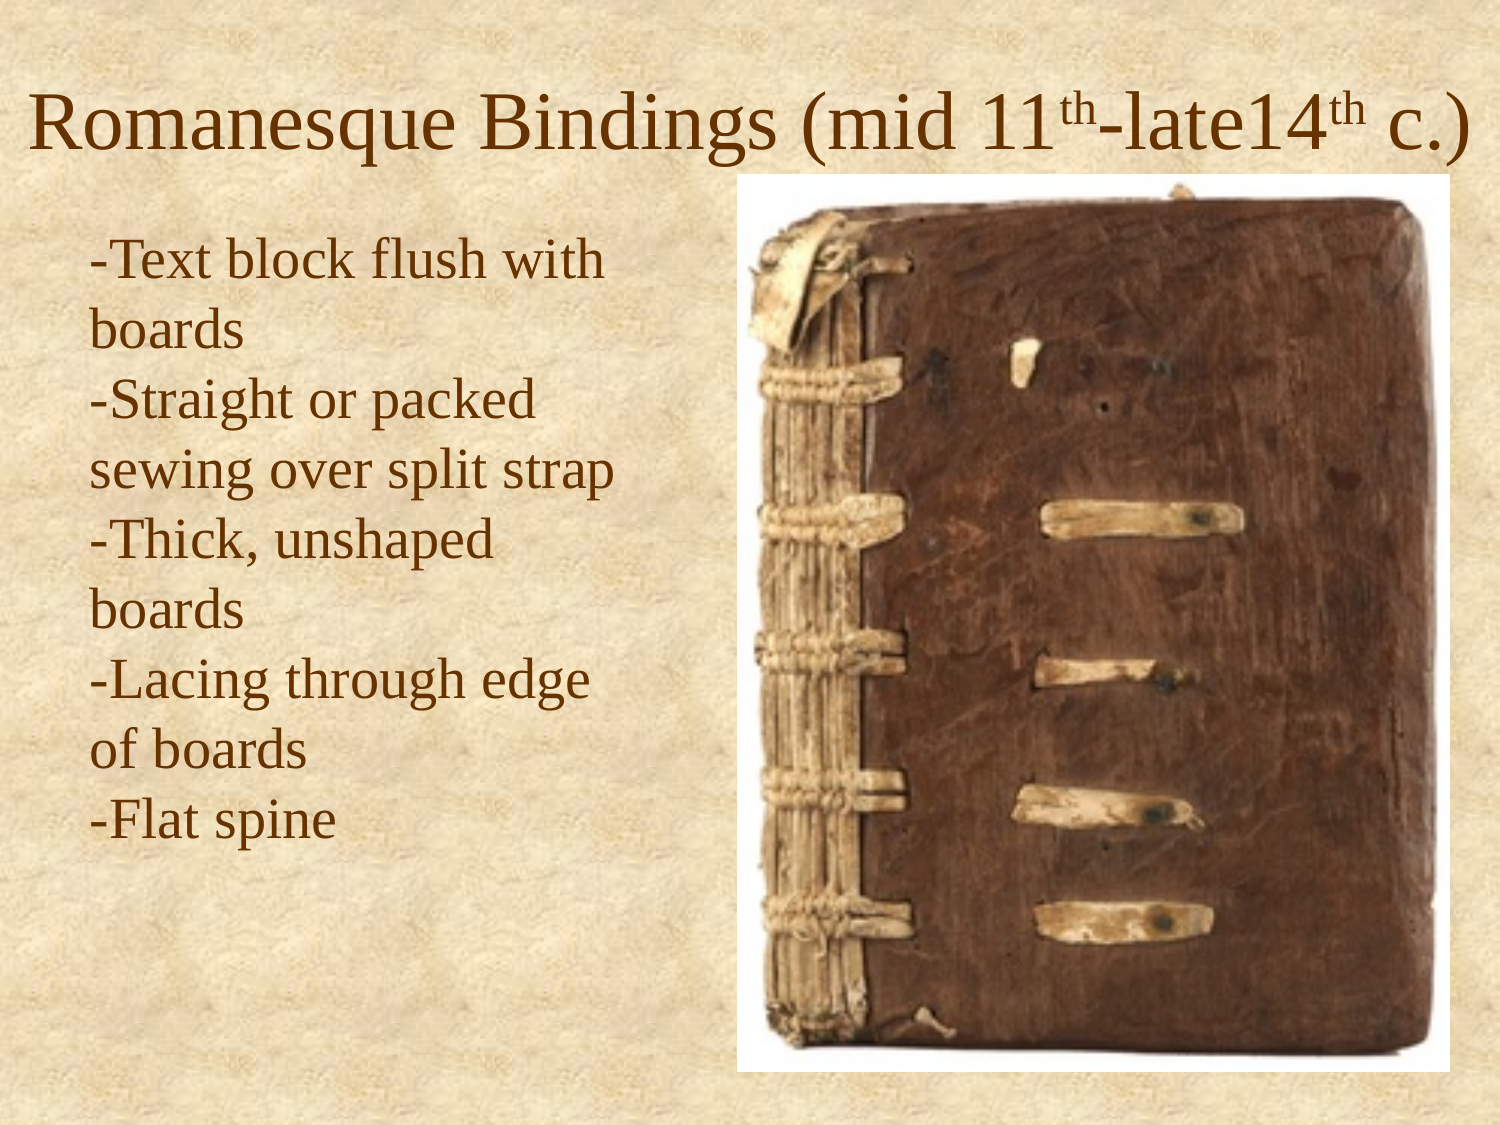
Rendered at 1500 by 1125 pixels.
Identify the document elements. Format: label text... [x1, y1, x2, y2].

picture [0, 0, 1500, 1125]
text_box -Text block flush with boards -Straight or packed sewing over split strap -Thick, unshaped boards -Lacing through edge of boards -Flat spine [75, 212, 638, 858]
text_box Romanesque Bindings (mid 11th-late14th c.) [12, 58, 1500, 174]
